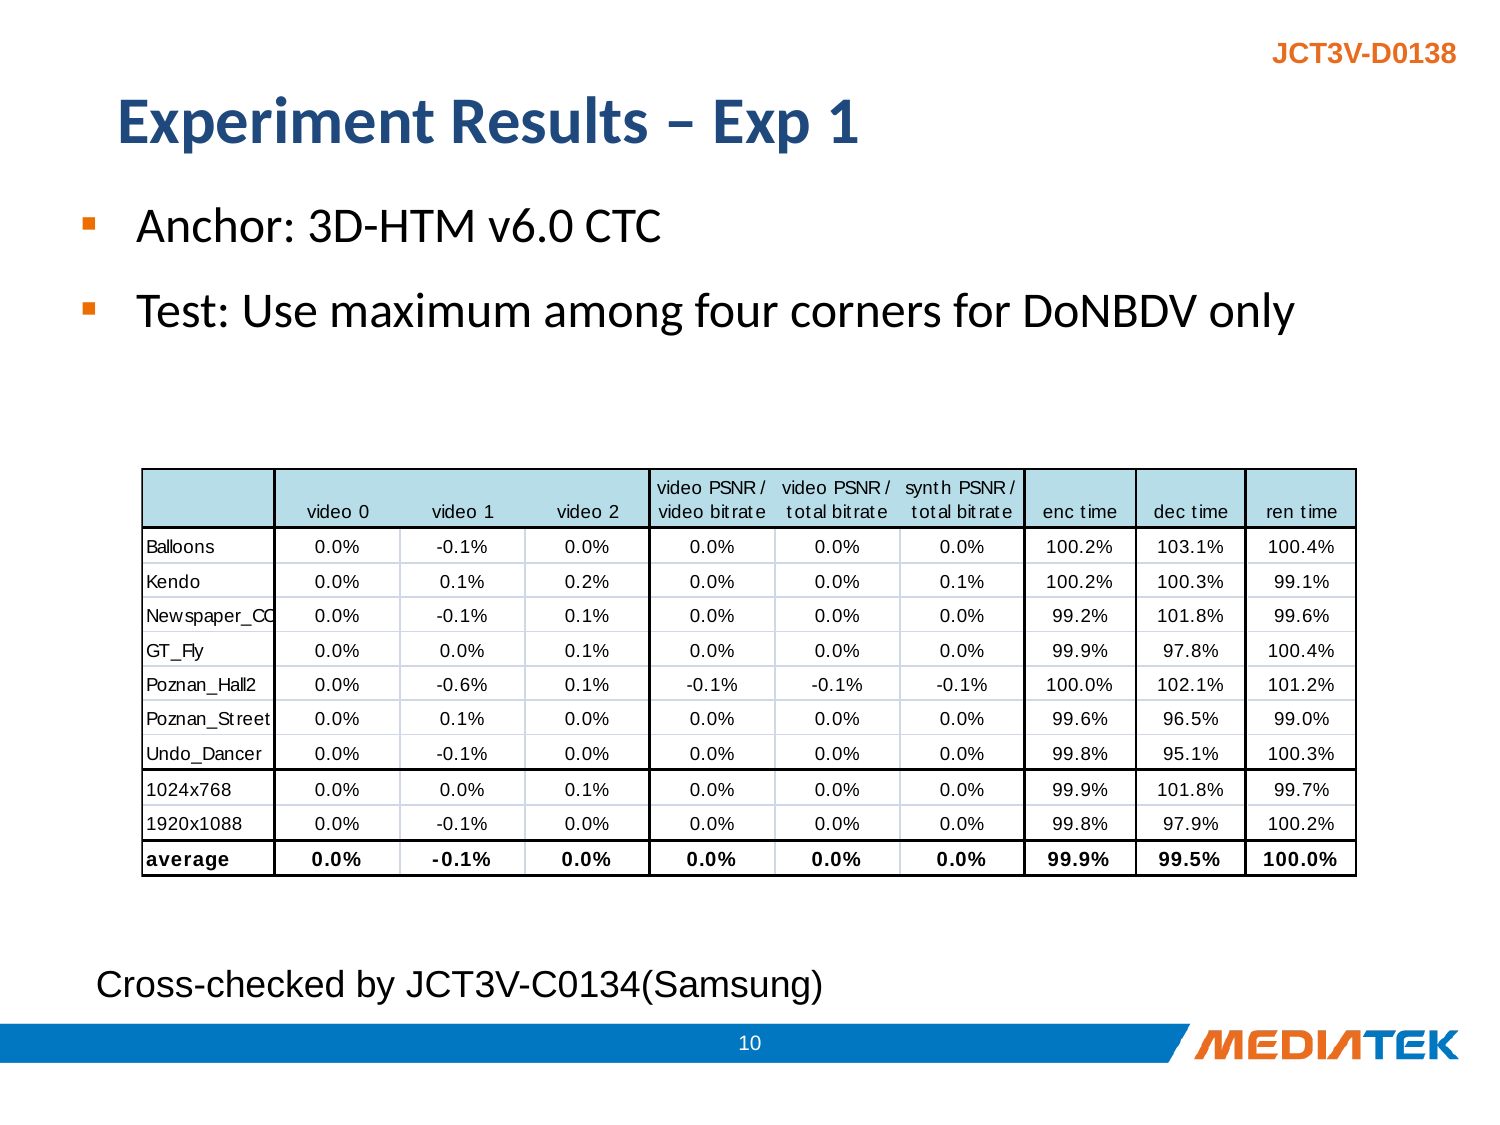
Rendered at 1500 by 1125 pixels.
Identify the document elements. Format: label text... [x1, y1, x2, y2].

text_box Cross-checked by JCT3V-C0134(Samsung) [81, 952, 839, 1012]
picture [0, 1023, 711, 1063]
picture [141, 467, 1359, 878]
list Anchor: 3D-HTM v6.0 CTC Test: Use maximum among four corners for DoNBDV only [64, 184, 1387, 935]
title Experiment Results – Exp 1 [101, 62, 1425, 172]
slide_number 9 [711, 1022, 789, 1090]
picture [789, 1023, 1459, 1063]
